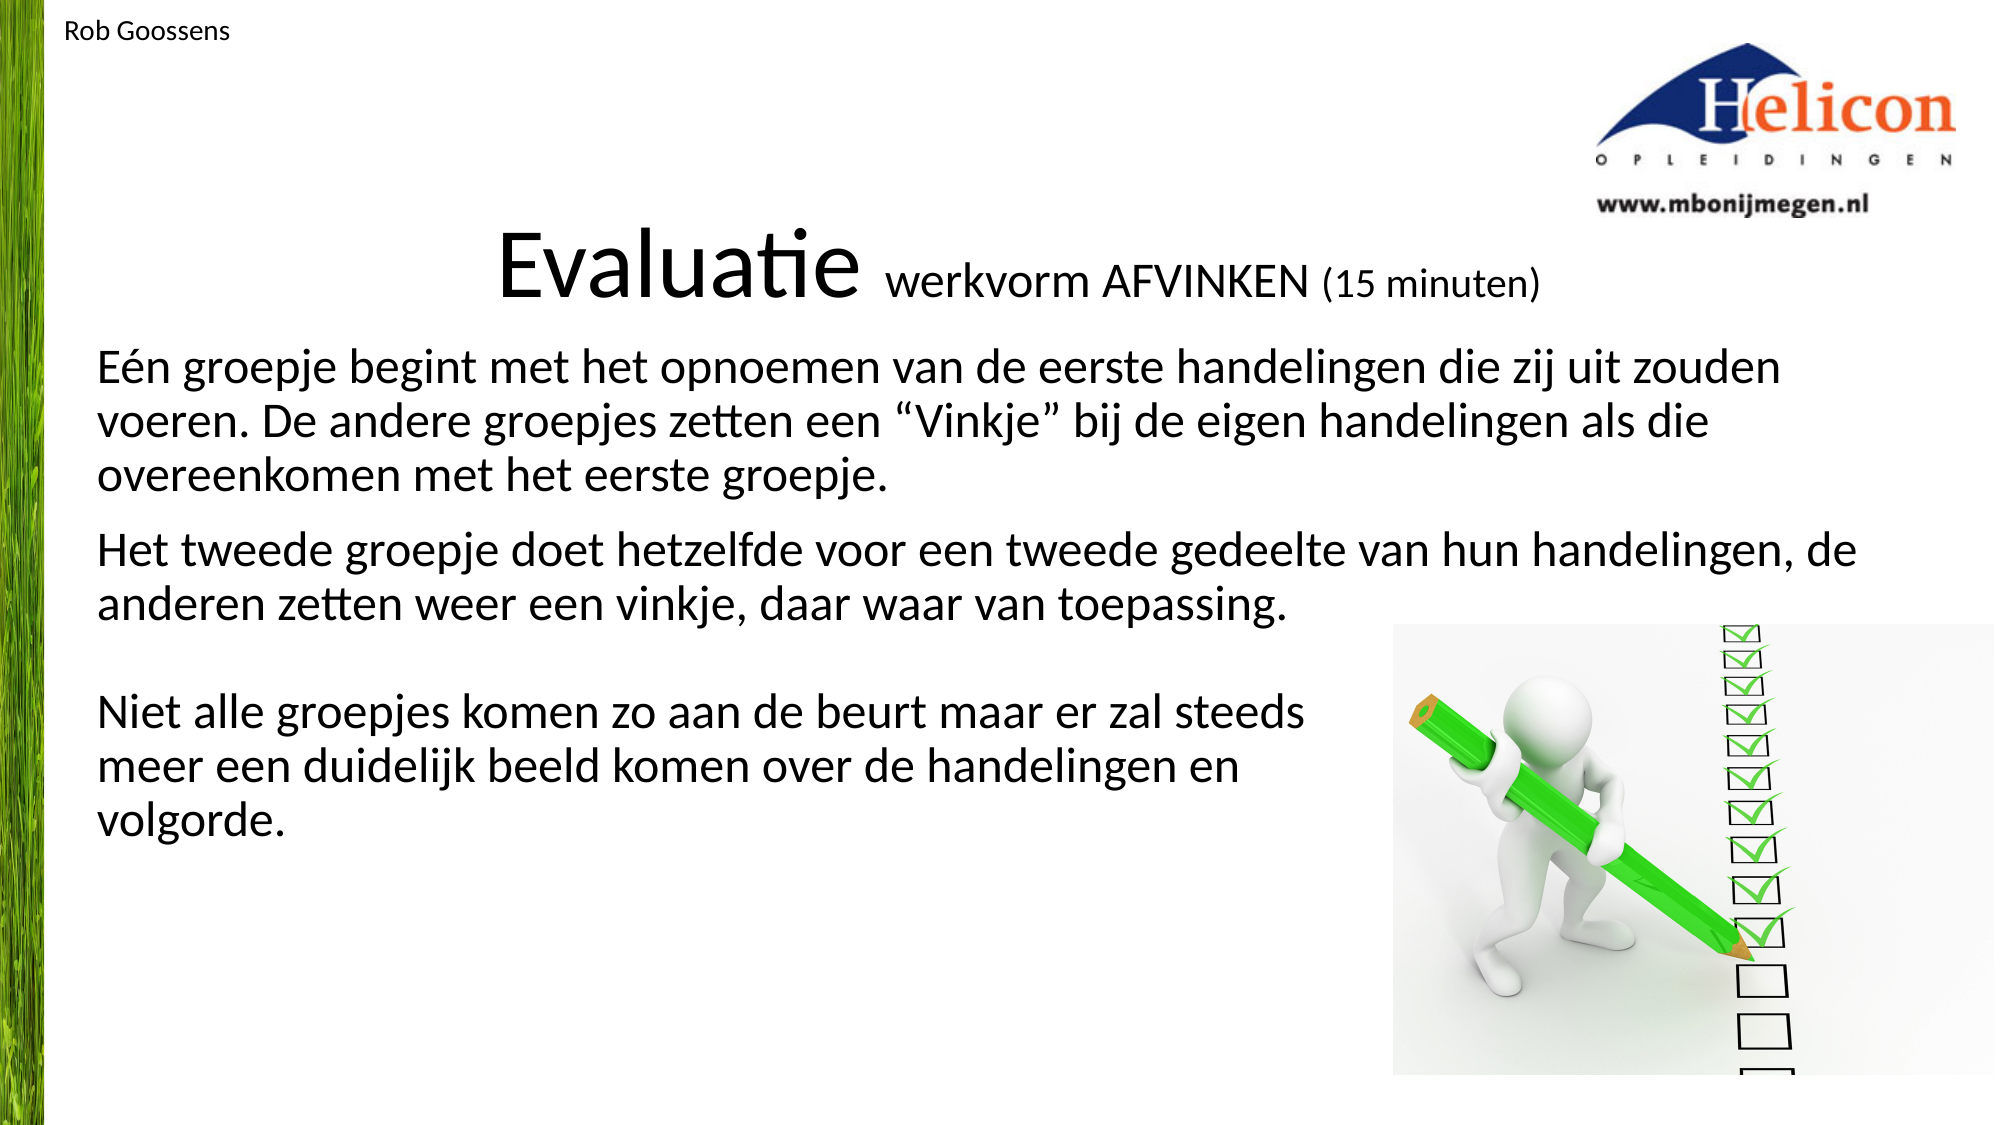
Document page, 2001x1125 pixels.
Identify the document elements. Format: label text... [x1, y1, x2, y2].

picture [1596, 43, 1956, 218]
text_box Rob Goossens [49, 3, 250, 54]
text_box [0, 0, 45, 1125]
subtitle Evaluatie werkvorm AFVINKEN (15 minuten) Eén groepje begint met het opnoemen van de eerste handelingen die zij uit zouden voeren. De andere groepjes zetten een “Vinkje” bij de eigen handelingen als die overeenkomen met het eerste groepje. Het tweede groepje doet hetzelfde voor een tweede gedeelte van hun handelingen, de anderen zetten weer een vinkje, daar waar van toepassing. Niet alle groepjes komen zo aan de beurt maar er zal steeds meer een duidelijk beeld komen over de handelingen en volgorde. [81, 204, 1956, 1075]
picture [1393, 624, 1994, 1075]
